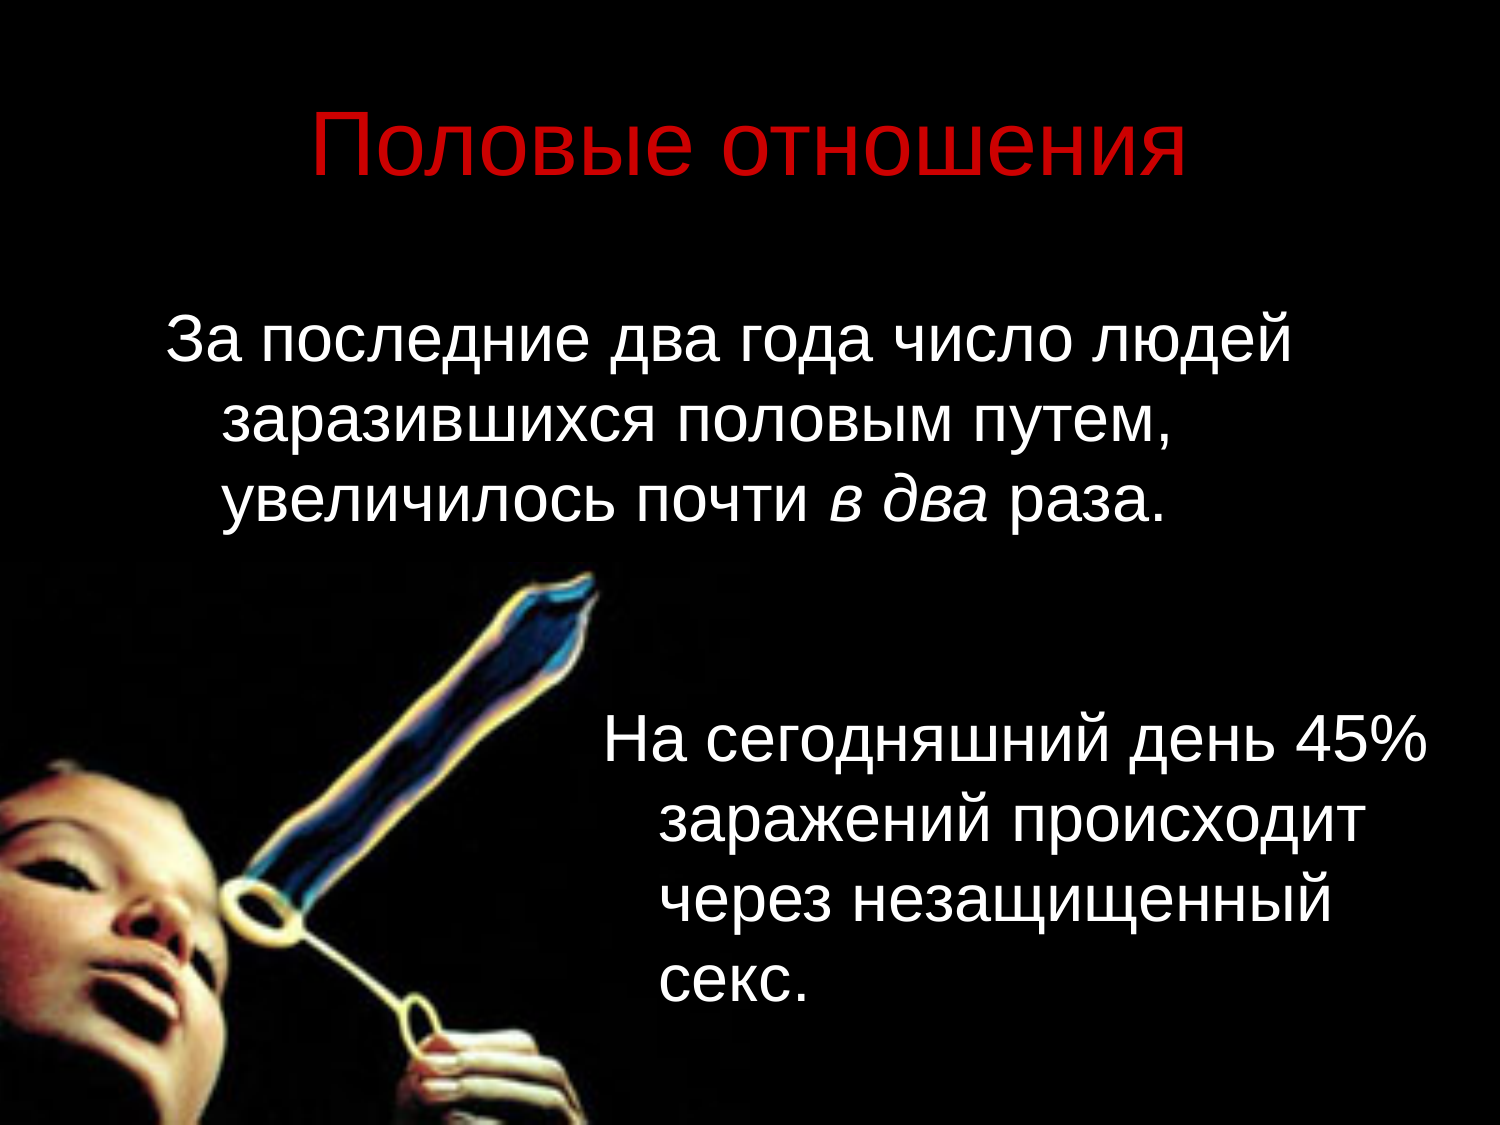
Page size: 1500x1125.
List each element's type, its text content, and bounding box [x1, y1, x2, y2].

list За последние два года число людей заразившихся половым путем, увеличилось почти в два раза. [149, 287, 1438, 613]
picture [0, 562, 751, 1125]
text_box На сегодняшний день 45% заражений происходит через незащищенный секс. [754, 687, 1450, 1038]
title Половые отношения [74, 44, 1426, 233]
